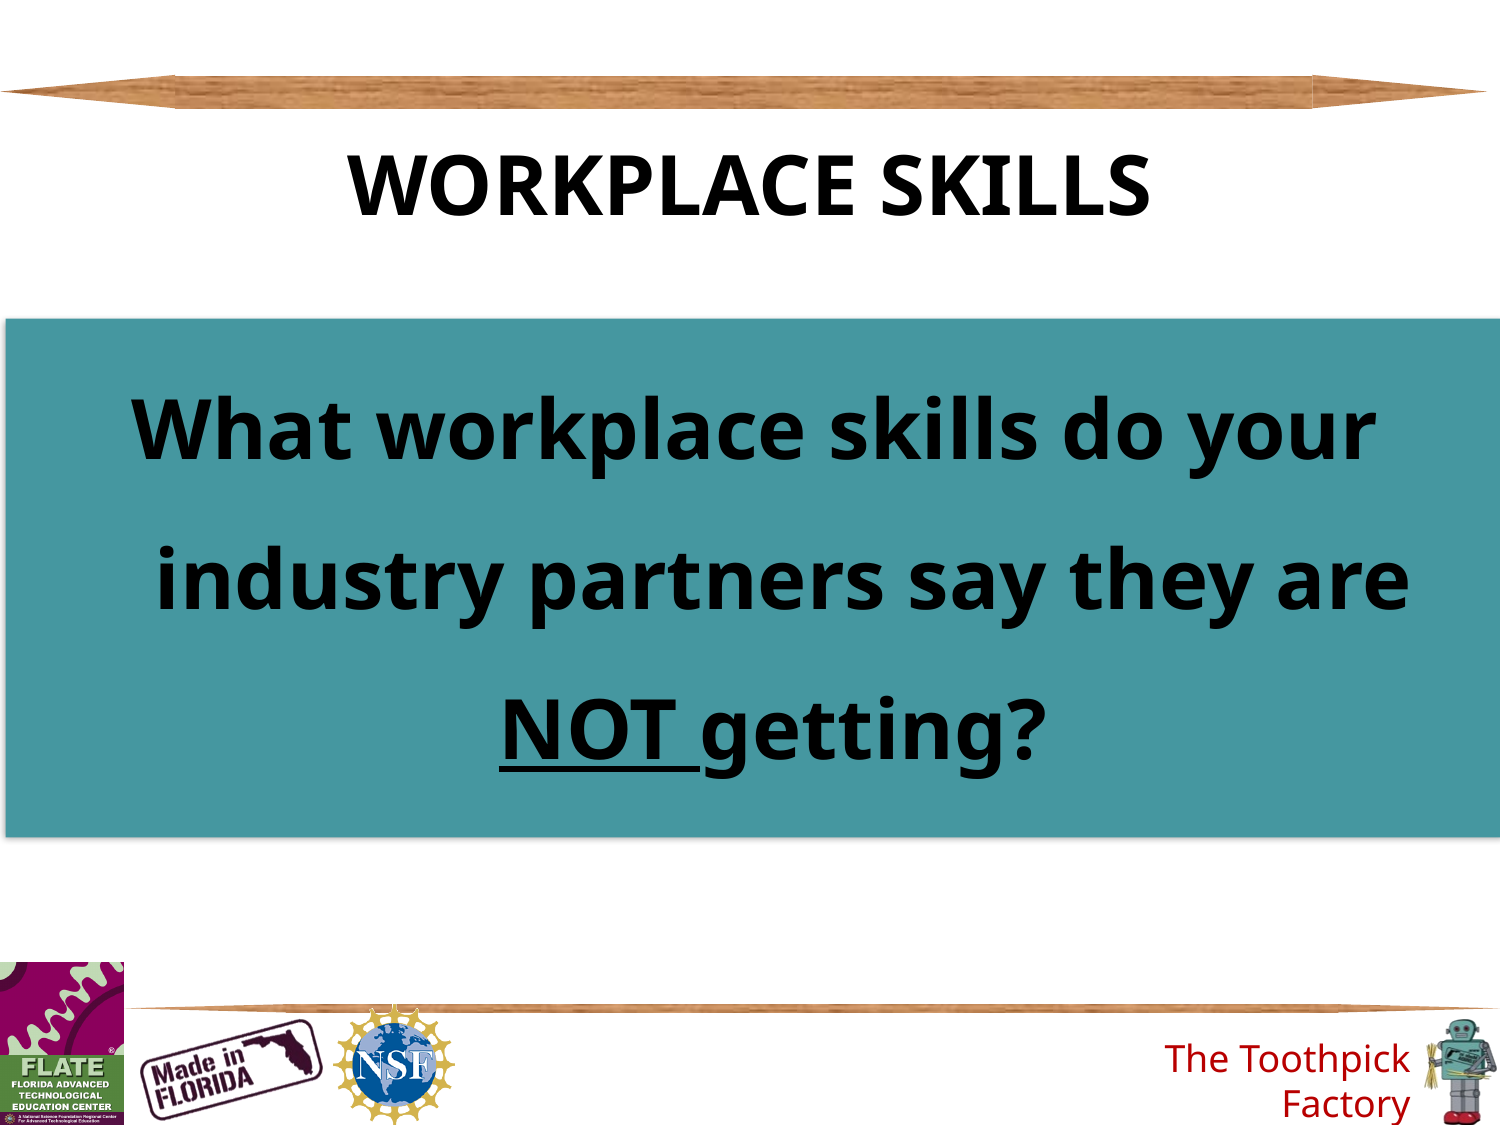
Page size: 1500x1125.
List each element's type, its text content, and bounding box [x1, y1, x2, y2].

text_box What workplace skills do your industry partners say they are NOT getting? [5, 318, 1500, 838]
list WORKPLACE SKILLS [0, 75, 1500, 213]
picture [1424, 1015, 1500, 1125]
picture [0, 962, 1500, 1125]
